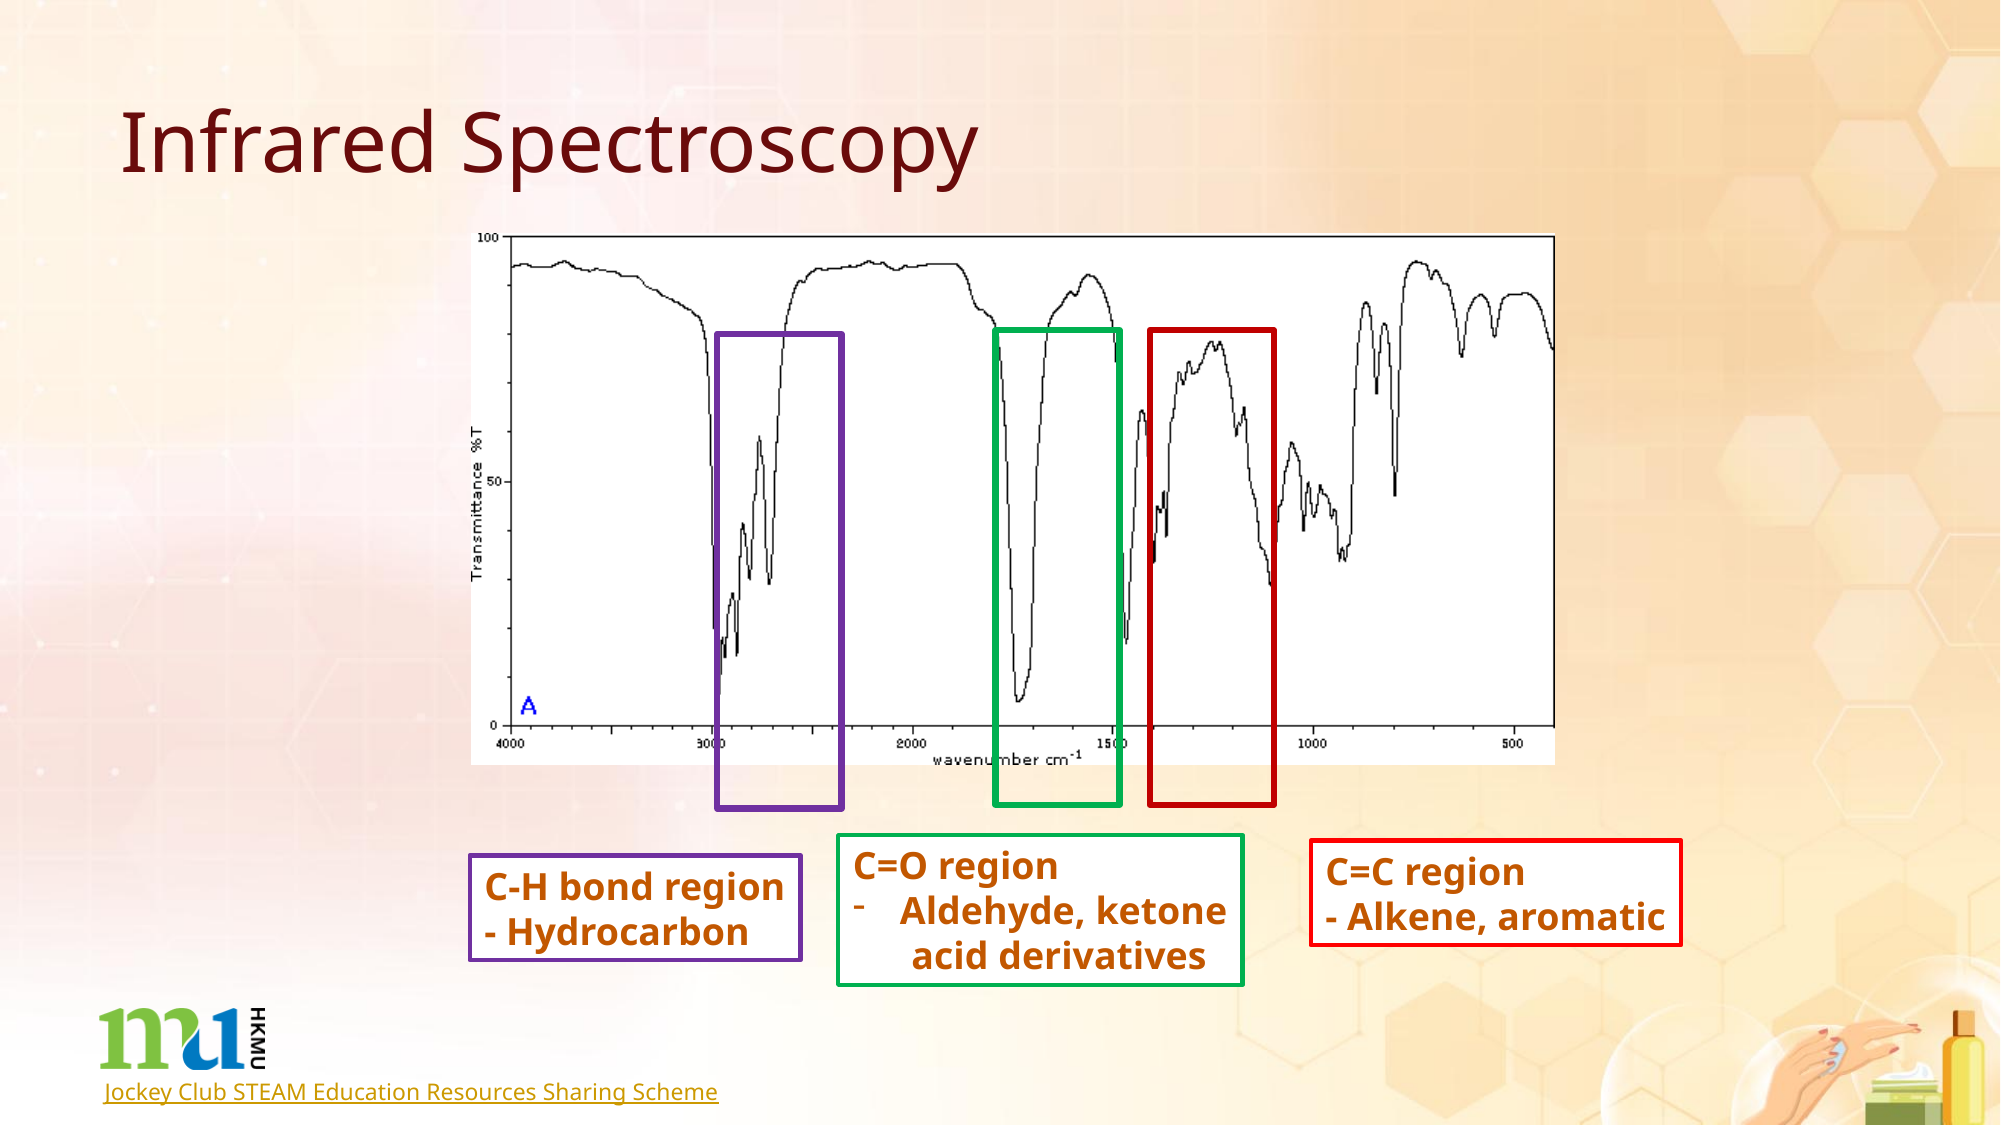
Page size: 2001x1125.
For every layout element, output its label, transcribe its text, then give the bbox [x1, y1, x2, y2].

text_box C=O region Aldehyde, ketone acid derivatives [836, 833, 1245, 987]
title Infrared Spectroscopy [99, 45, 1900, 233]
text_box C=C region - Alkene, aromatic [1309, 838, 1683, 947]
picture [0, 0, 2001, 1125]
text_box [471, 233, 1556, 809]
text_box C-H bond region - Hydrocarbon [468, 853, 803, 962]
